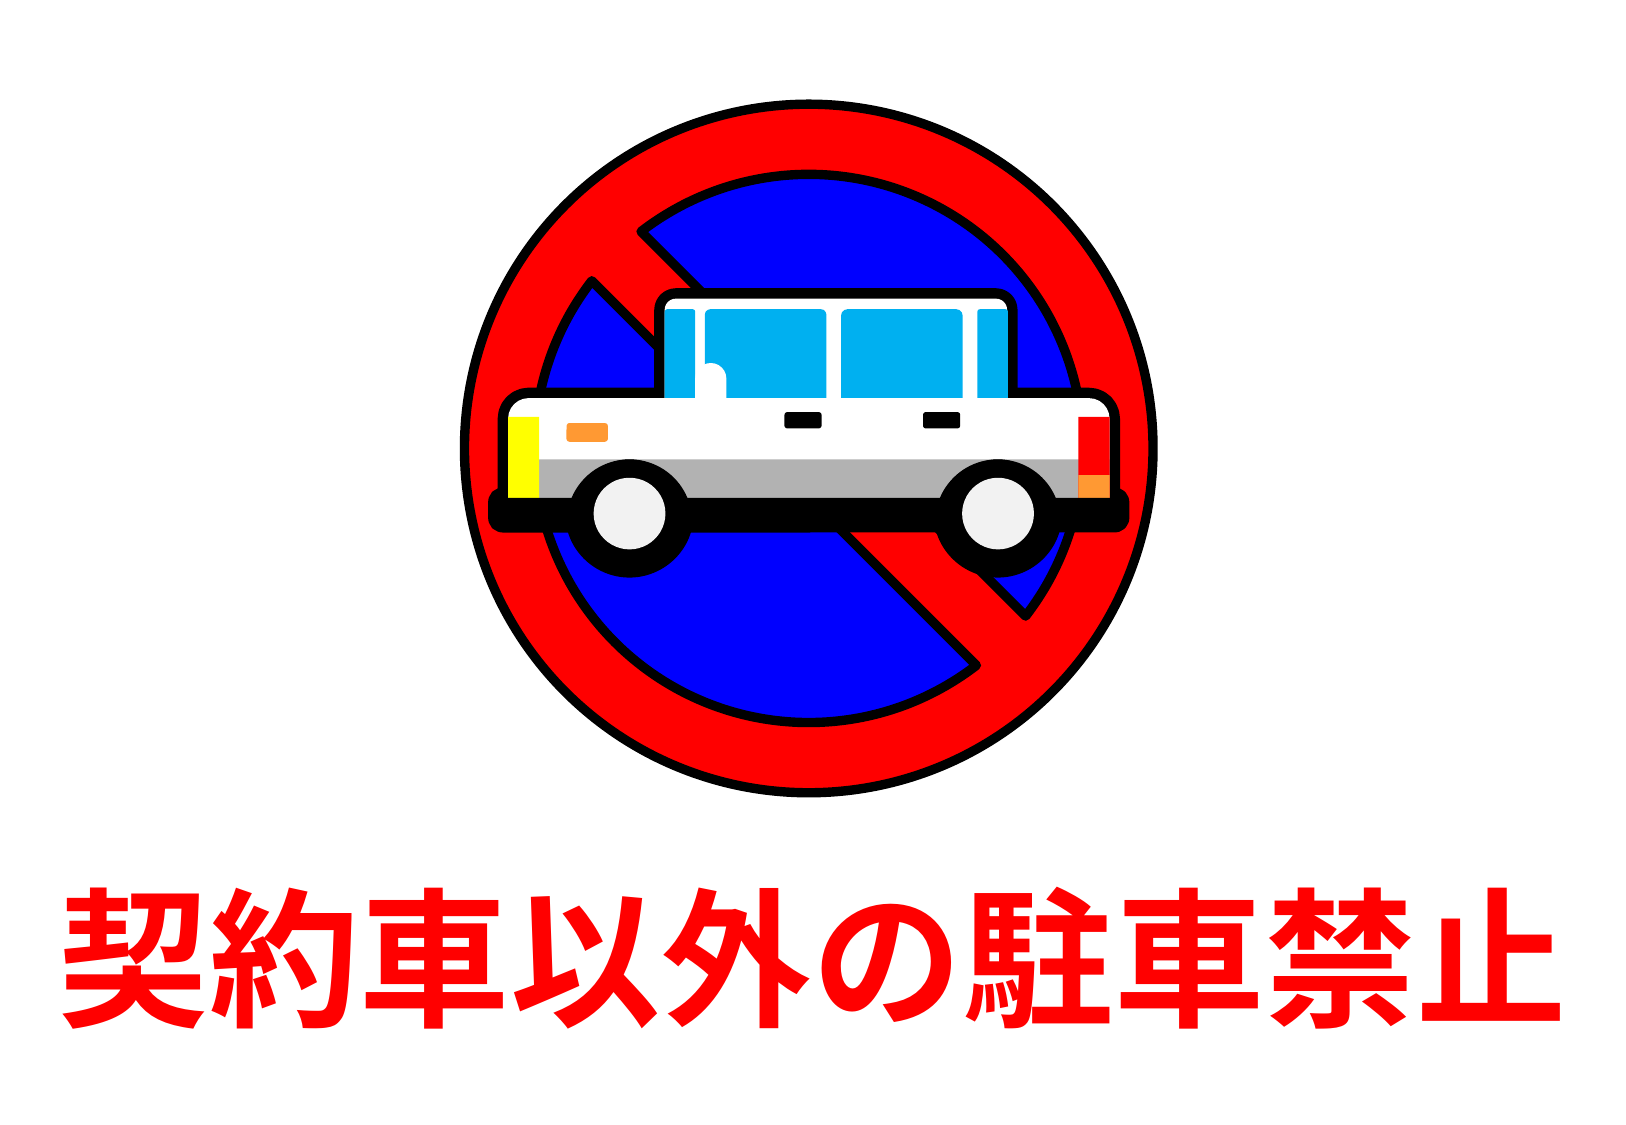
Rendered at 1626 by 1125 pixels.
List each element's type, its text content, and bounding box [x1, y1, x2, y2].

text_box 契約車以外の駐車禁止 [0, 857, 1625, 1053]
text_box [464, 103, 1154, 793]
